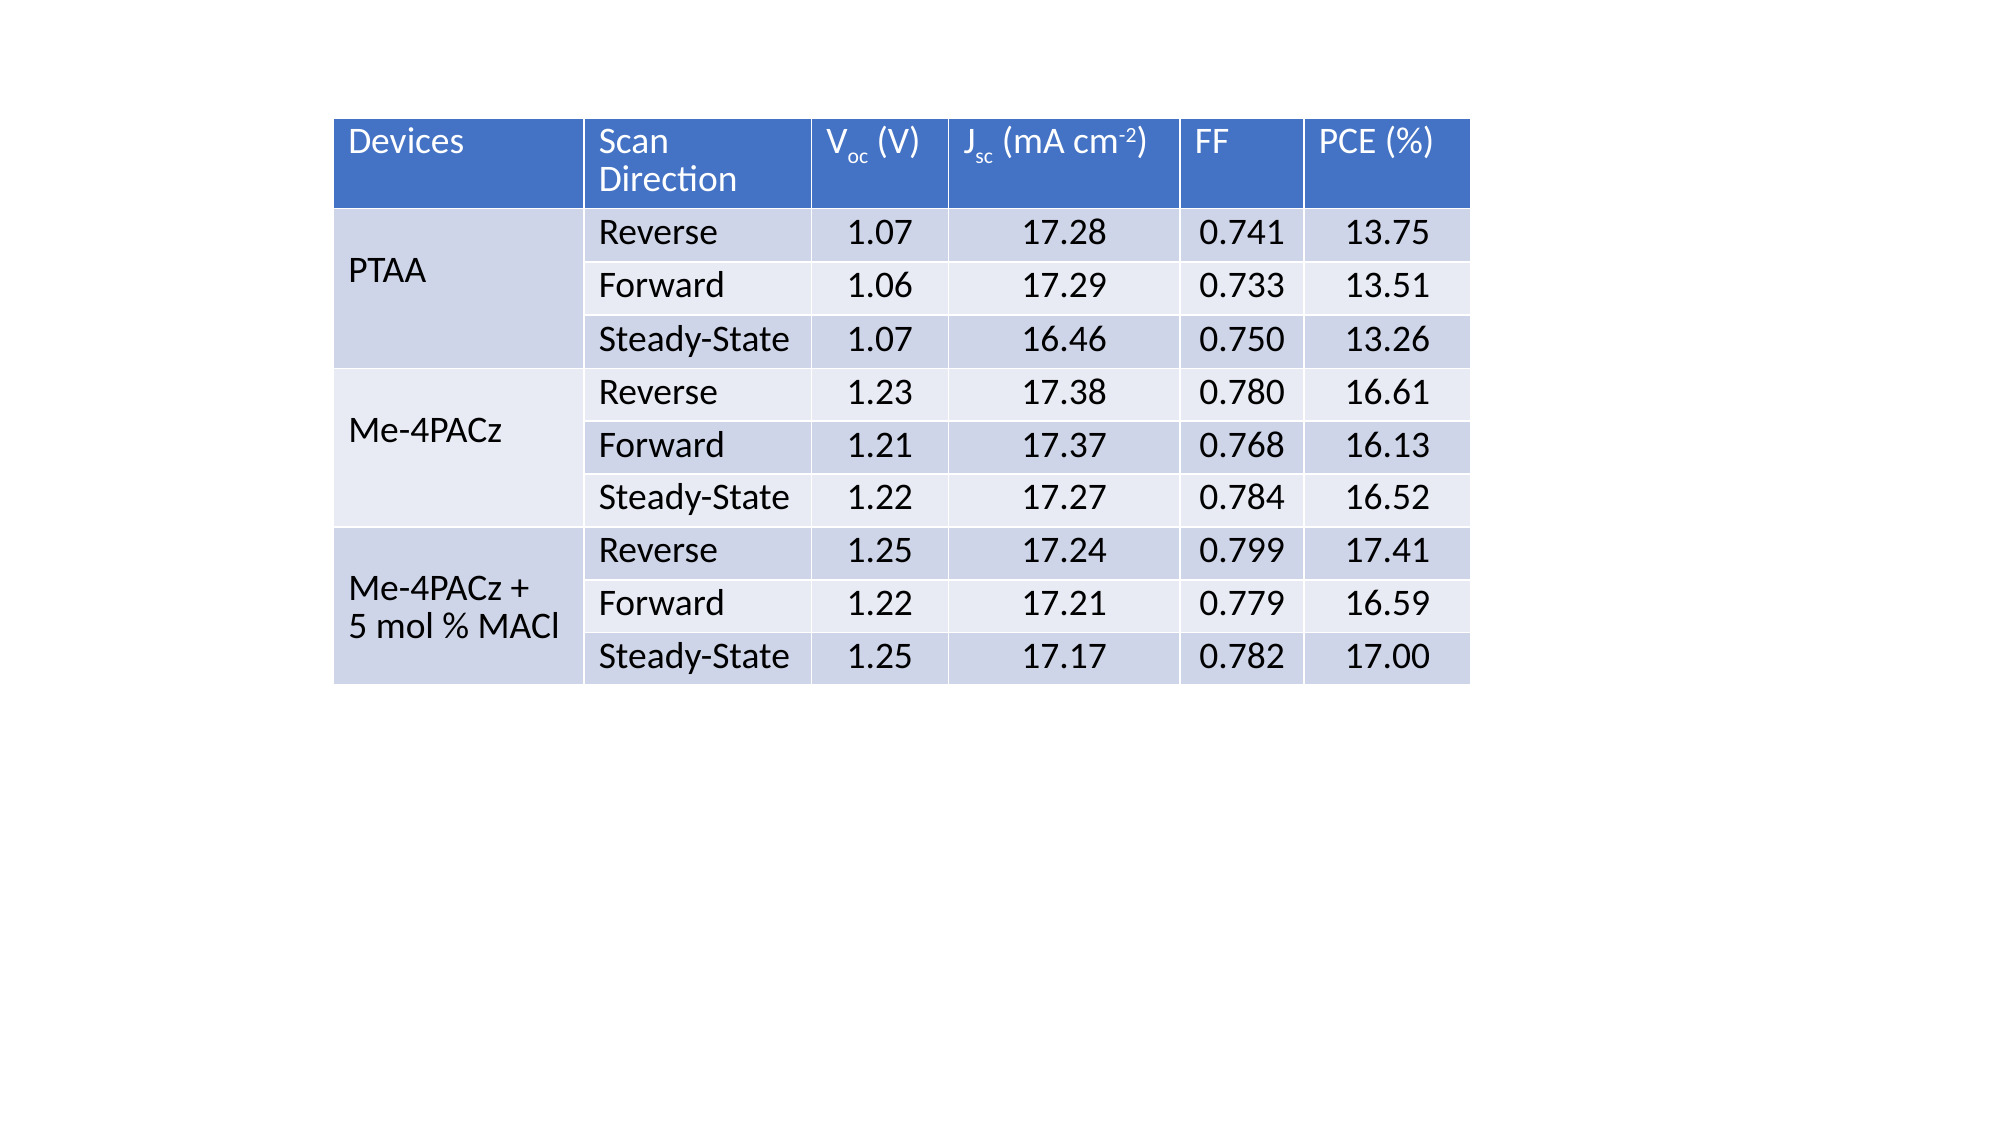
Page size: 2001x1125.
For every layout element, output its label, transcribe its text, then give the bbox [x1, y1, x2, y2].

table_cell Steady-State [585, 475, 811, 526]
table_cell 1.21 [812, 422, 948, 473]
table_header FF [1181, 119, 1303, 208]
table_cell 0.784 [1181, 475, 1303, 526]
table_cell 17.24 [949, 528, 1179, 579]
table_cell 13.75 [1305, 209, 1470, 261]
table_cell 1.22 [812, 581, 948, 632]
table_cell Me-4PACz + 5 mol % MACl [334, 528, 583, 684]
table_cell 0.741 [1181, 209, 1303, 261]
table_cell 16.52 [1305, 475, 1470, 526]
table_cell Reverse [585, 369, 811, 420]
table_cell Reverse [585, 209, 811, 261]
table_cell Me-4PACz [334, 369, 583, 526]
table_cell 1.07 [812, 316, 948, 368]
table_cell 17.38 [949, 369, 1179, 420]
table_cell 16.13 [1305, 422, 1470, 473]
table_cell 1.25 [812, 528, 948, 579]
table_cell 0.780 [1181, 369, 1303, 420]
table_cell 0.779 [1181, 581, 1303, 632]
table_cell 17.21 [949, 581, 1179, 632]
table_cell 13.51 [1305, 263, 1470, 314]
table_cell 17.28 [949, 209, 1179, 261]
table_cell 1.06 [812, 263, 948, 314]
table_cell Forward [585, 263, 811, 314]
table_cell 17.17 [949, 633, 1179, 684]
table_cell 17.29 [949, 263, 1179, 314]
table_cell 1.23 [812, 369, 948, 420]
table_cell 16.46 [949, 316, 1179, 368]
table_cell PTAA [334, 209, 583, 368]
table_header Jsc (mA cm-2) [949, 119, 1179, 208]
table_cell 0.782 [1181, 633, 1303, 684]
table_cell 0.768 [1181, 422, 1303, 473]
table_cell Forward [585, 581, 811, 632]
table_cell 0.799 [1181, 528, 1303, 579]
table_header PCE (%) [1305, 119, 1470, 208]
table_cell 1.22 [812, 475, 948, 526]
table_cell Steady-State [585, 633, 811, 684]
table_cell Forward [585, 422, 811, 473]
table_cell Steady-State [585, 316, 811, 368]
table_header Scan Direction [585, 119, 811, 208]
table_cell 1.07 [812, 209, 948, 261]
table_cell 16.61 [1305, 369, 1470, 420]
table_cell 17.41 [1305, 528, 1470, 579]
table_cell 0.733 [1181, 263, 1303, 314]
table_header Voc (V) [812, 119, 948, 208]
table_cell 16.59 [1305, 581, 1470, 632]
table_cell 17.00 [1305, 633, 1470, 684]
table_cell 17.27 [949, 475, 1179, 526]
table_cell 1.25 [812, 633, 948, 684]
table_cell Reverse [585, 528, 811, 579]
table_cell 17.37 [949, 422, 1179, 473]
table_cell 13.26 [1305, 316, 1470, 368]
table_cell 0.750 [1181, 316, 1303, 368]
table_header Devices [334, 119, 583, 208]
